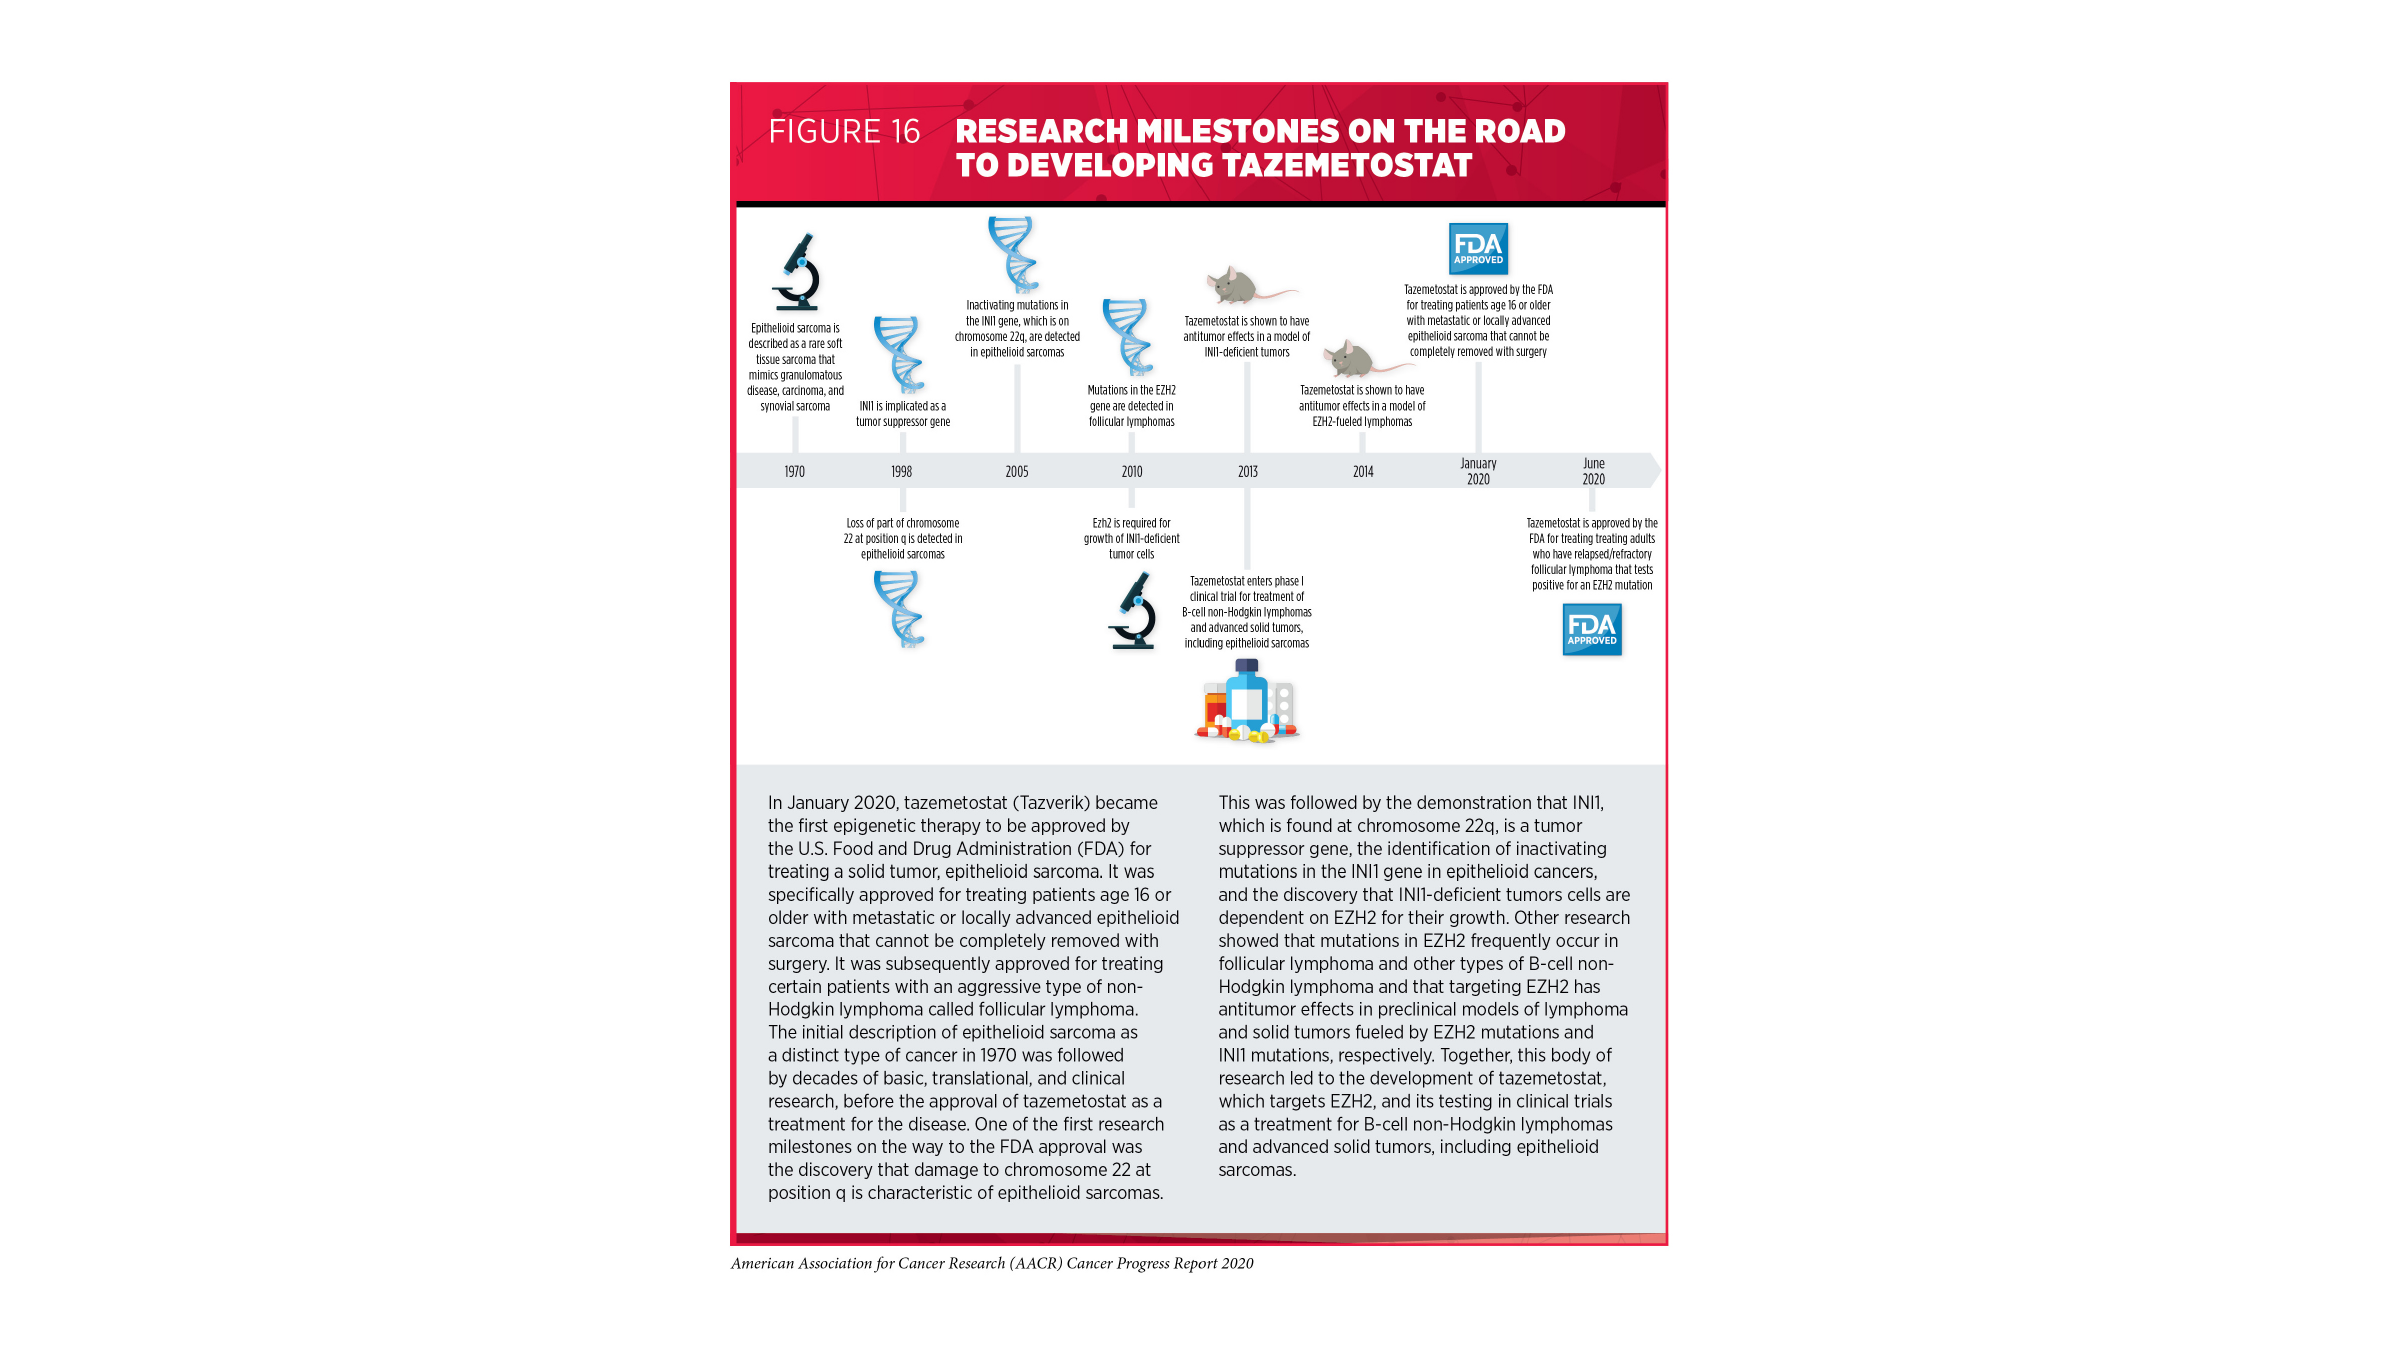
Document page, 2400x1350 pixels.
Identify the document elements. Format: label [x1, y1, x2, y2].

picture [720, 70, 1680, 1280]
